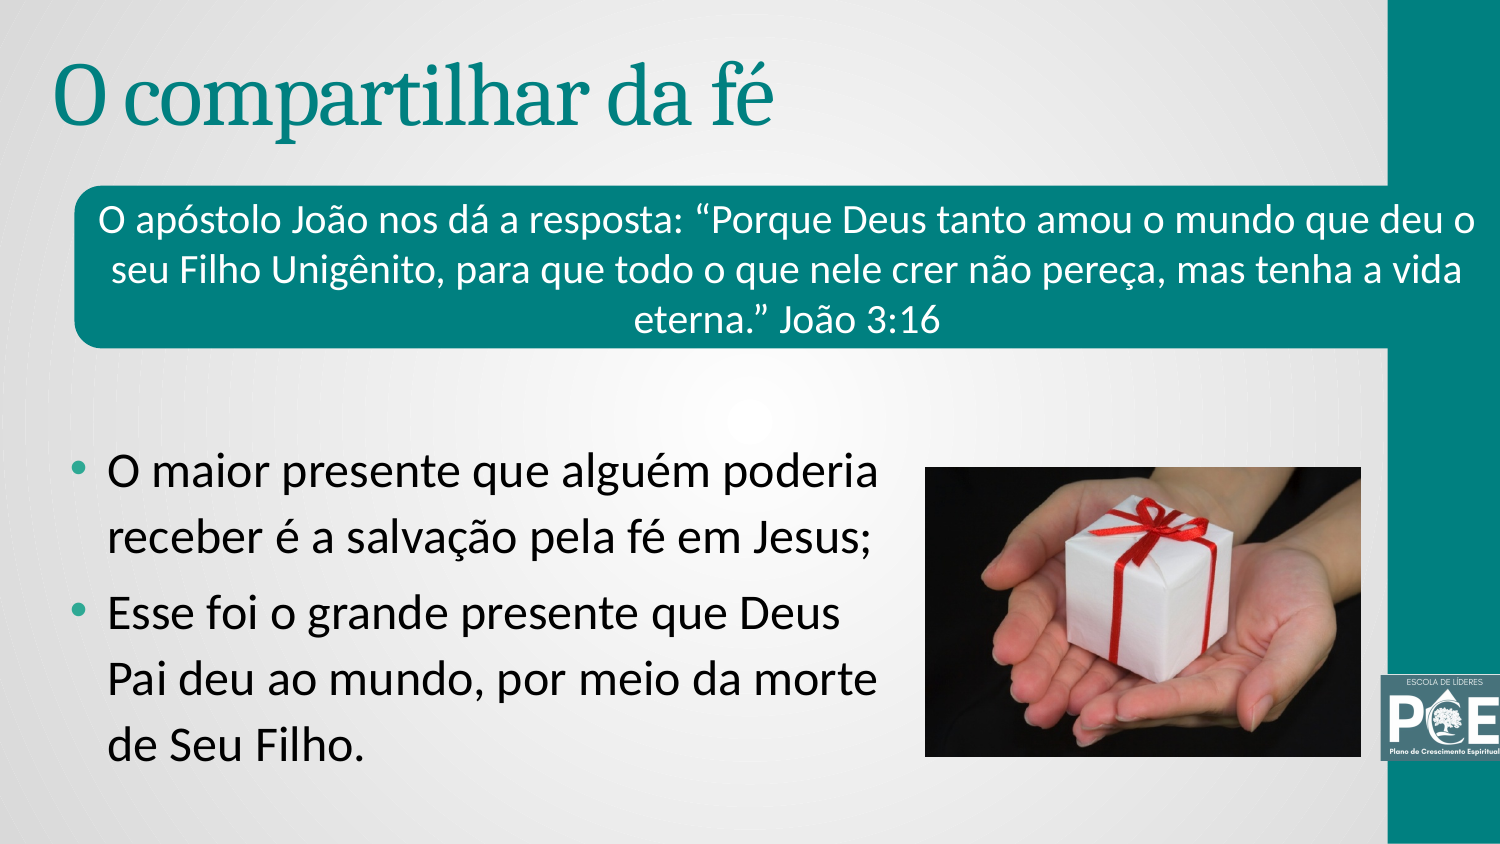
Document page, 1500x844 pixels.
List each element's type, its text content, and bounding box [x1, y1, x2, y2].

list O maior presente que alguém poderia receber é a salvação pela fé em Jesus; Esse foi o grande presente que Deus Pai deu ao mundo, por meio da morte de Seu Filho. [43, 395, 896, 808]
picture [1380, 674, 1500, 761]
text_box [74, 185, 1500, 349]
title O compartilhar da fé [45, 27, 1466, 151]
picture [925, 466, 1361, 757]
